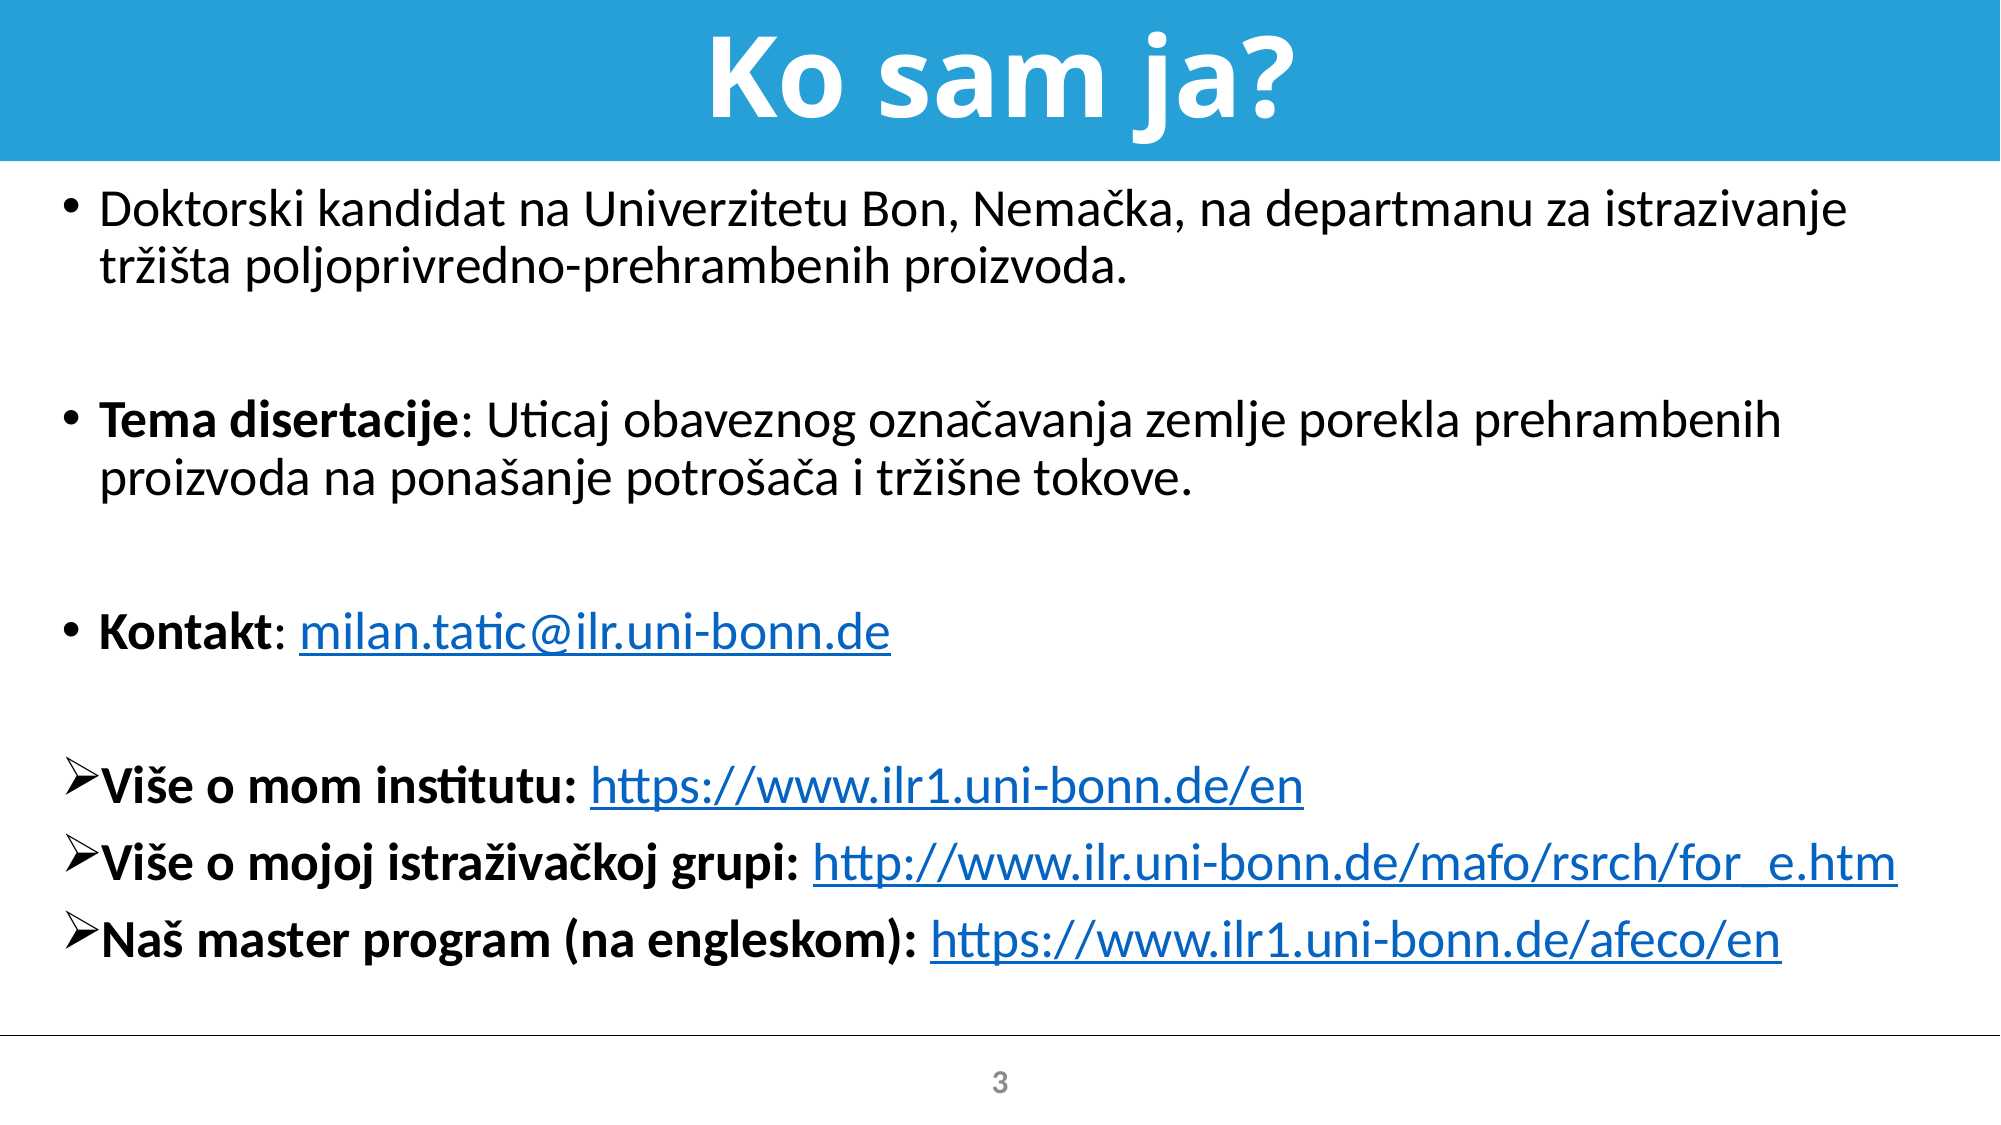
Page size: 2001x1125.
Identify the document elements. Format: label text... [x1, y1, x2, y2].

slide_number 3 [0, 1036, 2000, 1125]
title Ko sam ja? [0, 0, 2000, 162]
list Doktorski kandidat na Univerzitetu Bon, Nemačka, na departmanu za istrazivanje tržišta poljoprivredno-prehrambenih proizvoda. Tema disertacije: Uticaj obaveznog označavanja zemlje porekla prehrambenih proizvoda na ponašanje potrošača i tržišne tokove. Kontakt: milan.tatic@ilr.uni-bonn.de Više o mom institutu: https://www.ilr1.uni-bonn.de/en Više o mojoj istraživačkoj grupi: http://www.ilr.uni-bonn.de/mafo/rsrch/for_e.htm Naš master program (na engleskom): https://www.ilr1.uni-bonn.de/afeco/en [46, 172, 1954, 1025]
